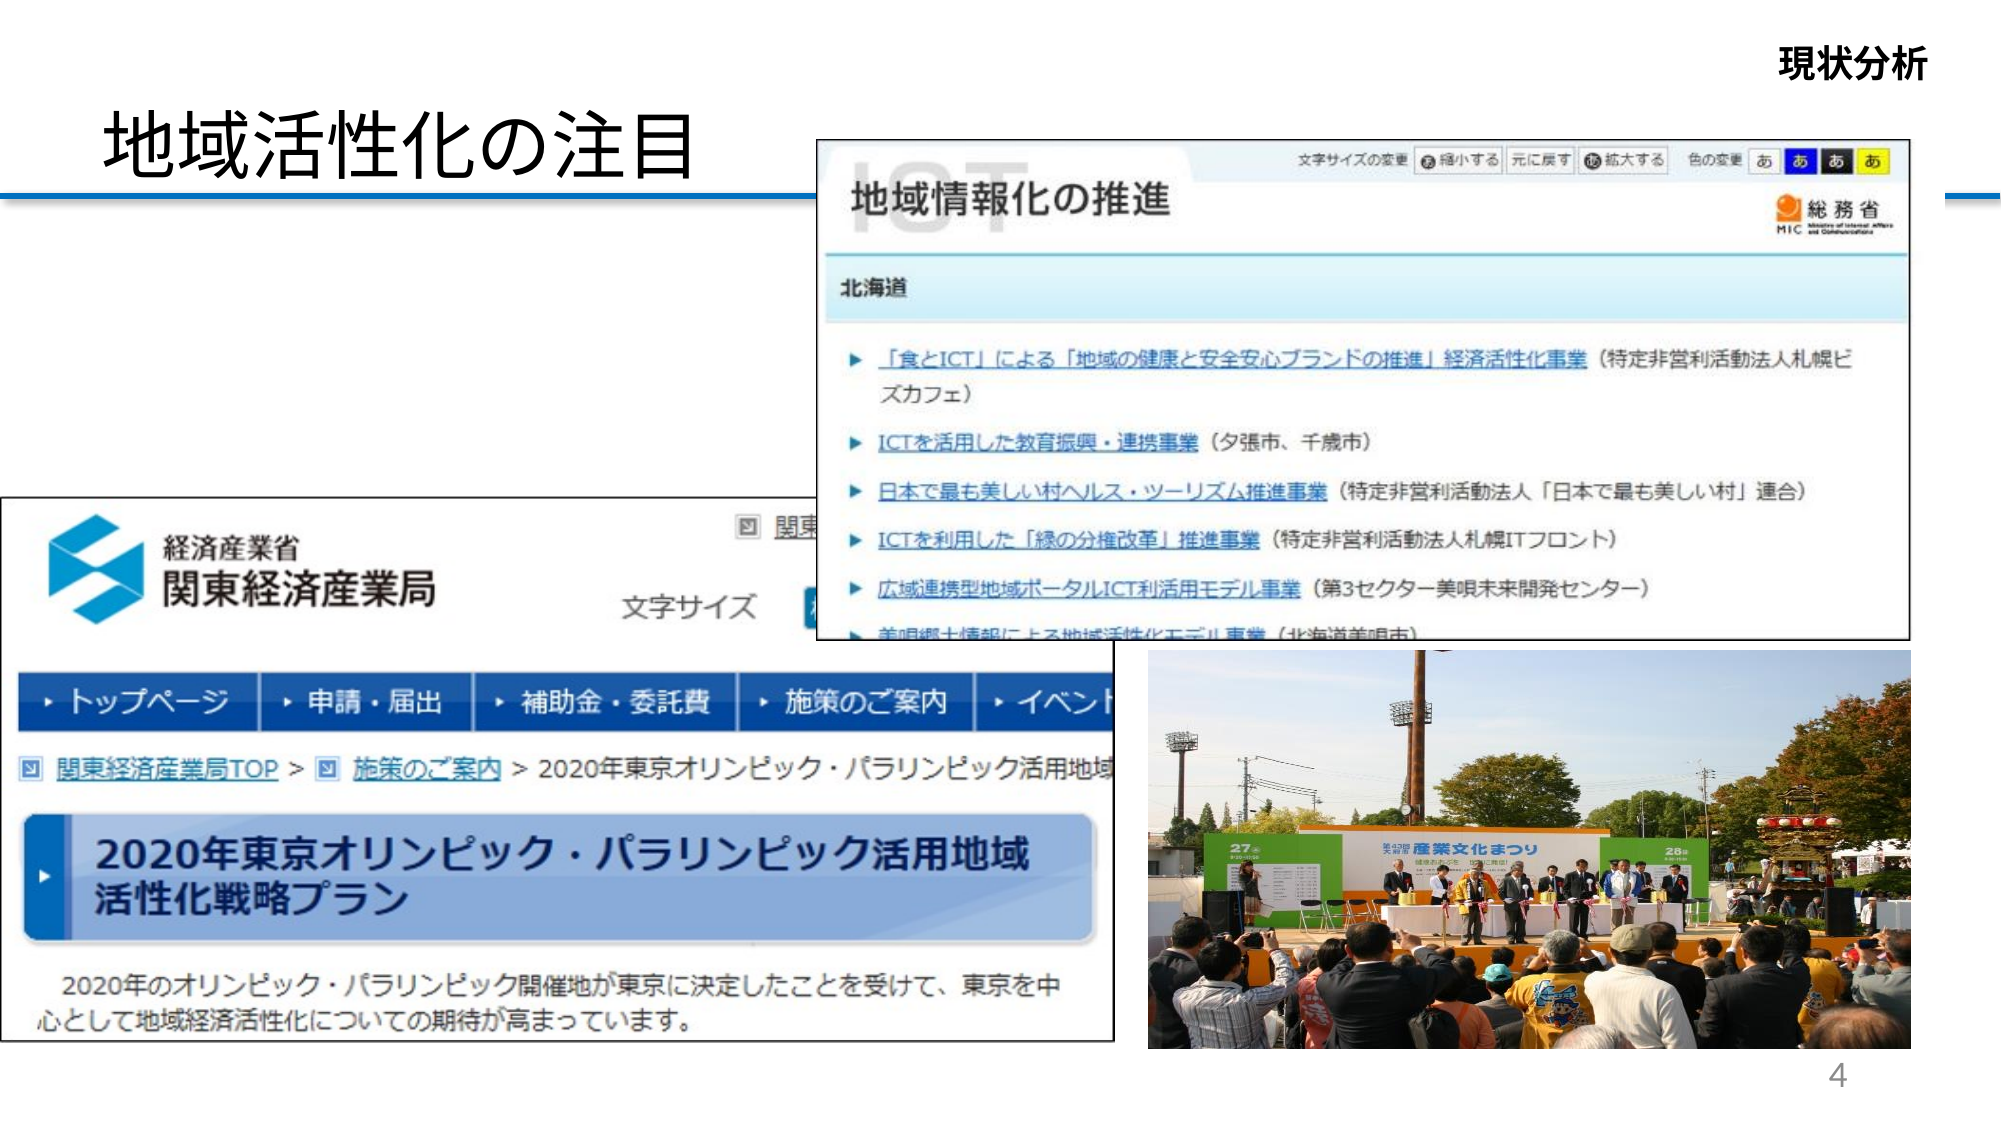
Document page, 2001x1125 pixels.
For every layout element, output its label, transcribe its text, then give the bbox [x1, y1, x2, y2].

slide_number 4 [1412, 1049, 1863, 1103]
picture [0, 139, 1945, 1043]
picture [1148, 650, 1911, 1049]
text_box 地域活性化の注目 [86, 91, 717, 197]
text_box 現状分析 [1764, 33, 1944, 93]
